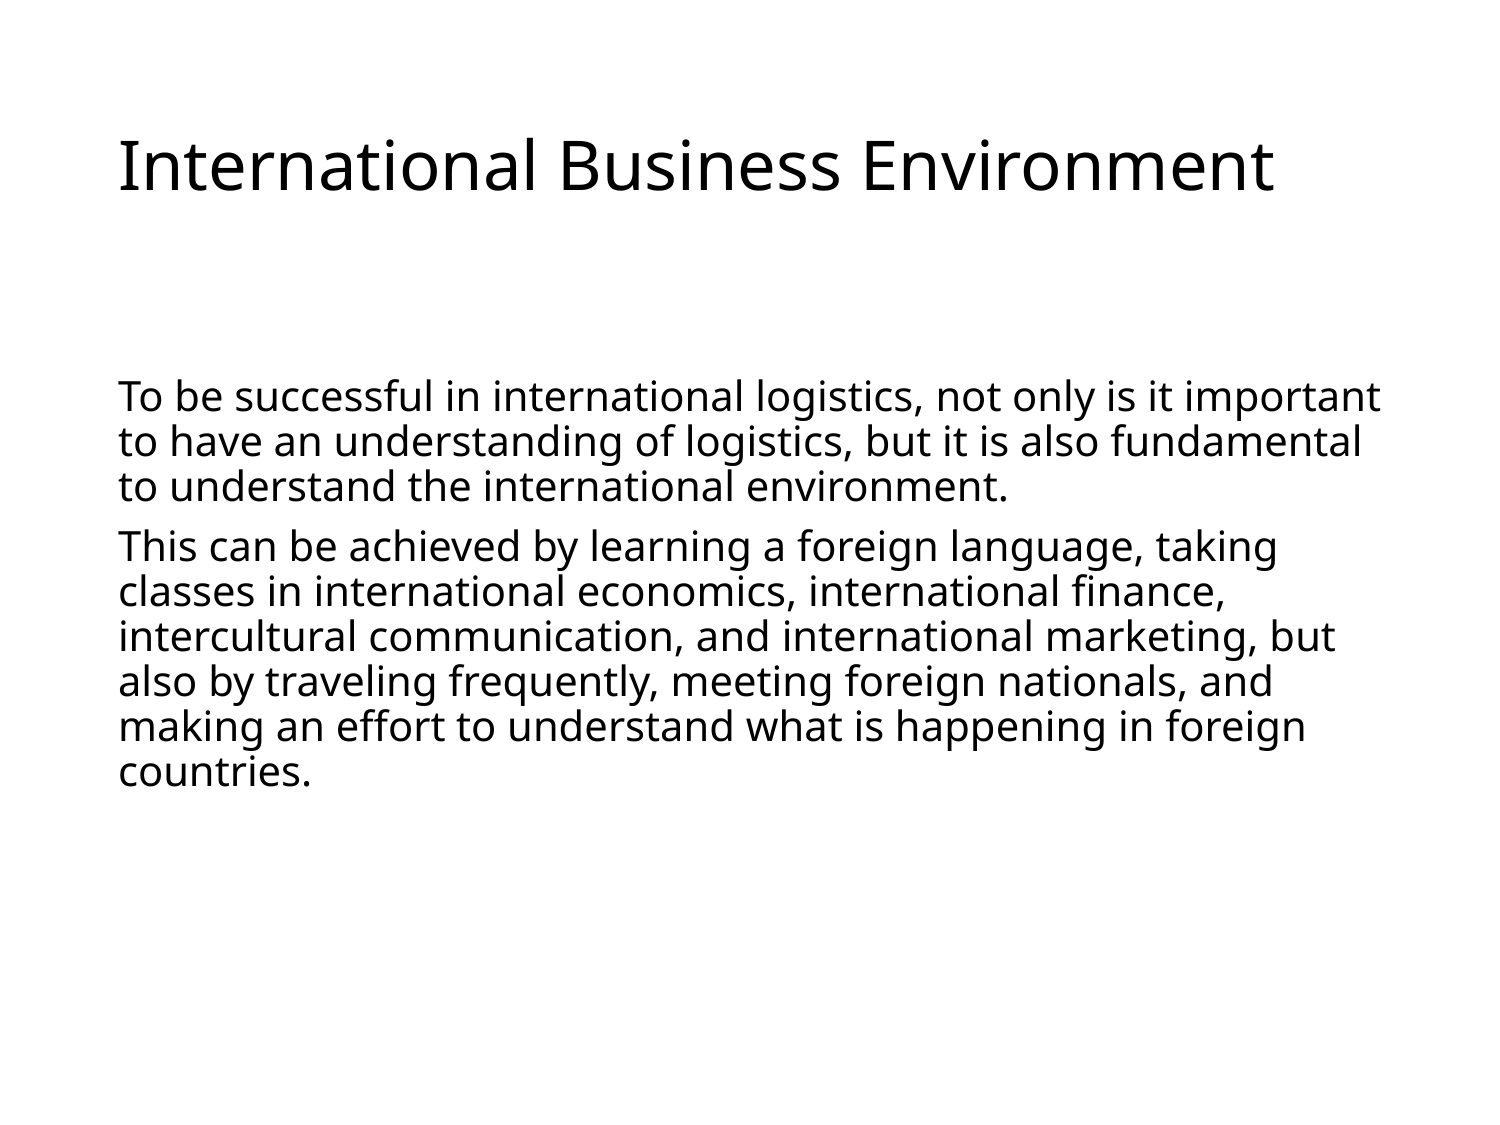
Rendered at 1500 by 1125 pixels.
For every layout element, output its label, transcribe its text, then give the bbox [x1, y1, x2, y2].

list To be successful in international logistics, not only is it important to have an understanding of logistics, but it is also fundamental to understand the international environment. This can be achieved by learning a foreign language, taking classes in international economics, international finance, intercultural communication, and international marketing, but also by traveling frequently, meeting foreign nationals, and making an effort to understand what is happening in foreign countries. [103, 299, 1397, 1014]
title International Business Environment [103, 59, 1397, 278]
